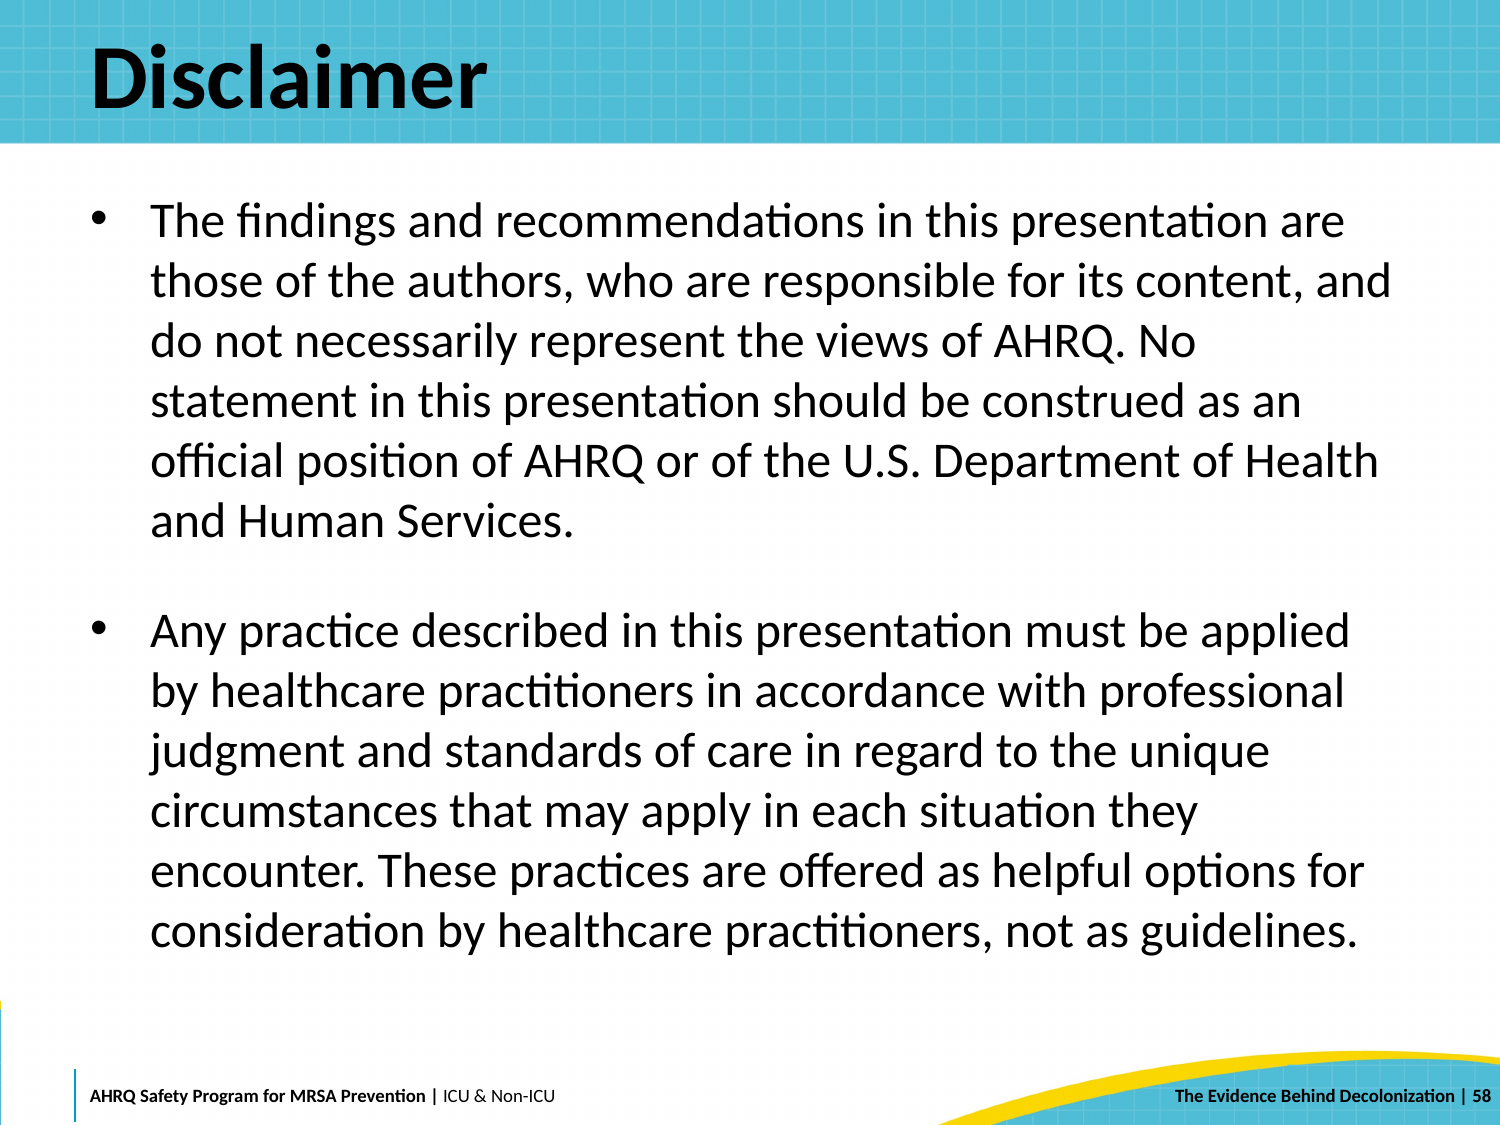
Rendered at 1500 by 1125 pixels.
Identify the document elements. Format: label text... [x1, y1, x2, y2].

picture [0, 0, 1500, 1125]
title Disclaimer [75, 0, 1425, 150]
slide_number | 58 [1455, 1065, 1500, 1125]
list The findings and recommendations in this presentation are those of the authors, who are responsible for its content, and do not necessarily represent the views of AHRQ. No statement in this presentation should be construed as an official position of AHRQ or of the U.S. Department of Health and Human Services. Any practice described in this presentation must be applied by healthcare practitioners in accordance with professional judgment and standards of care in regard to the unique circumstances that may apply in each situation they encounter. These practices are offered as helpful options for consideration by healthcare practitioners, not as guidelines. [75, 179, 1425, 1035]
